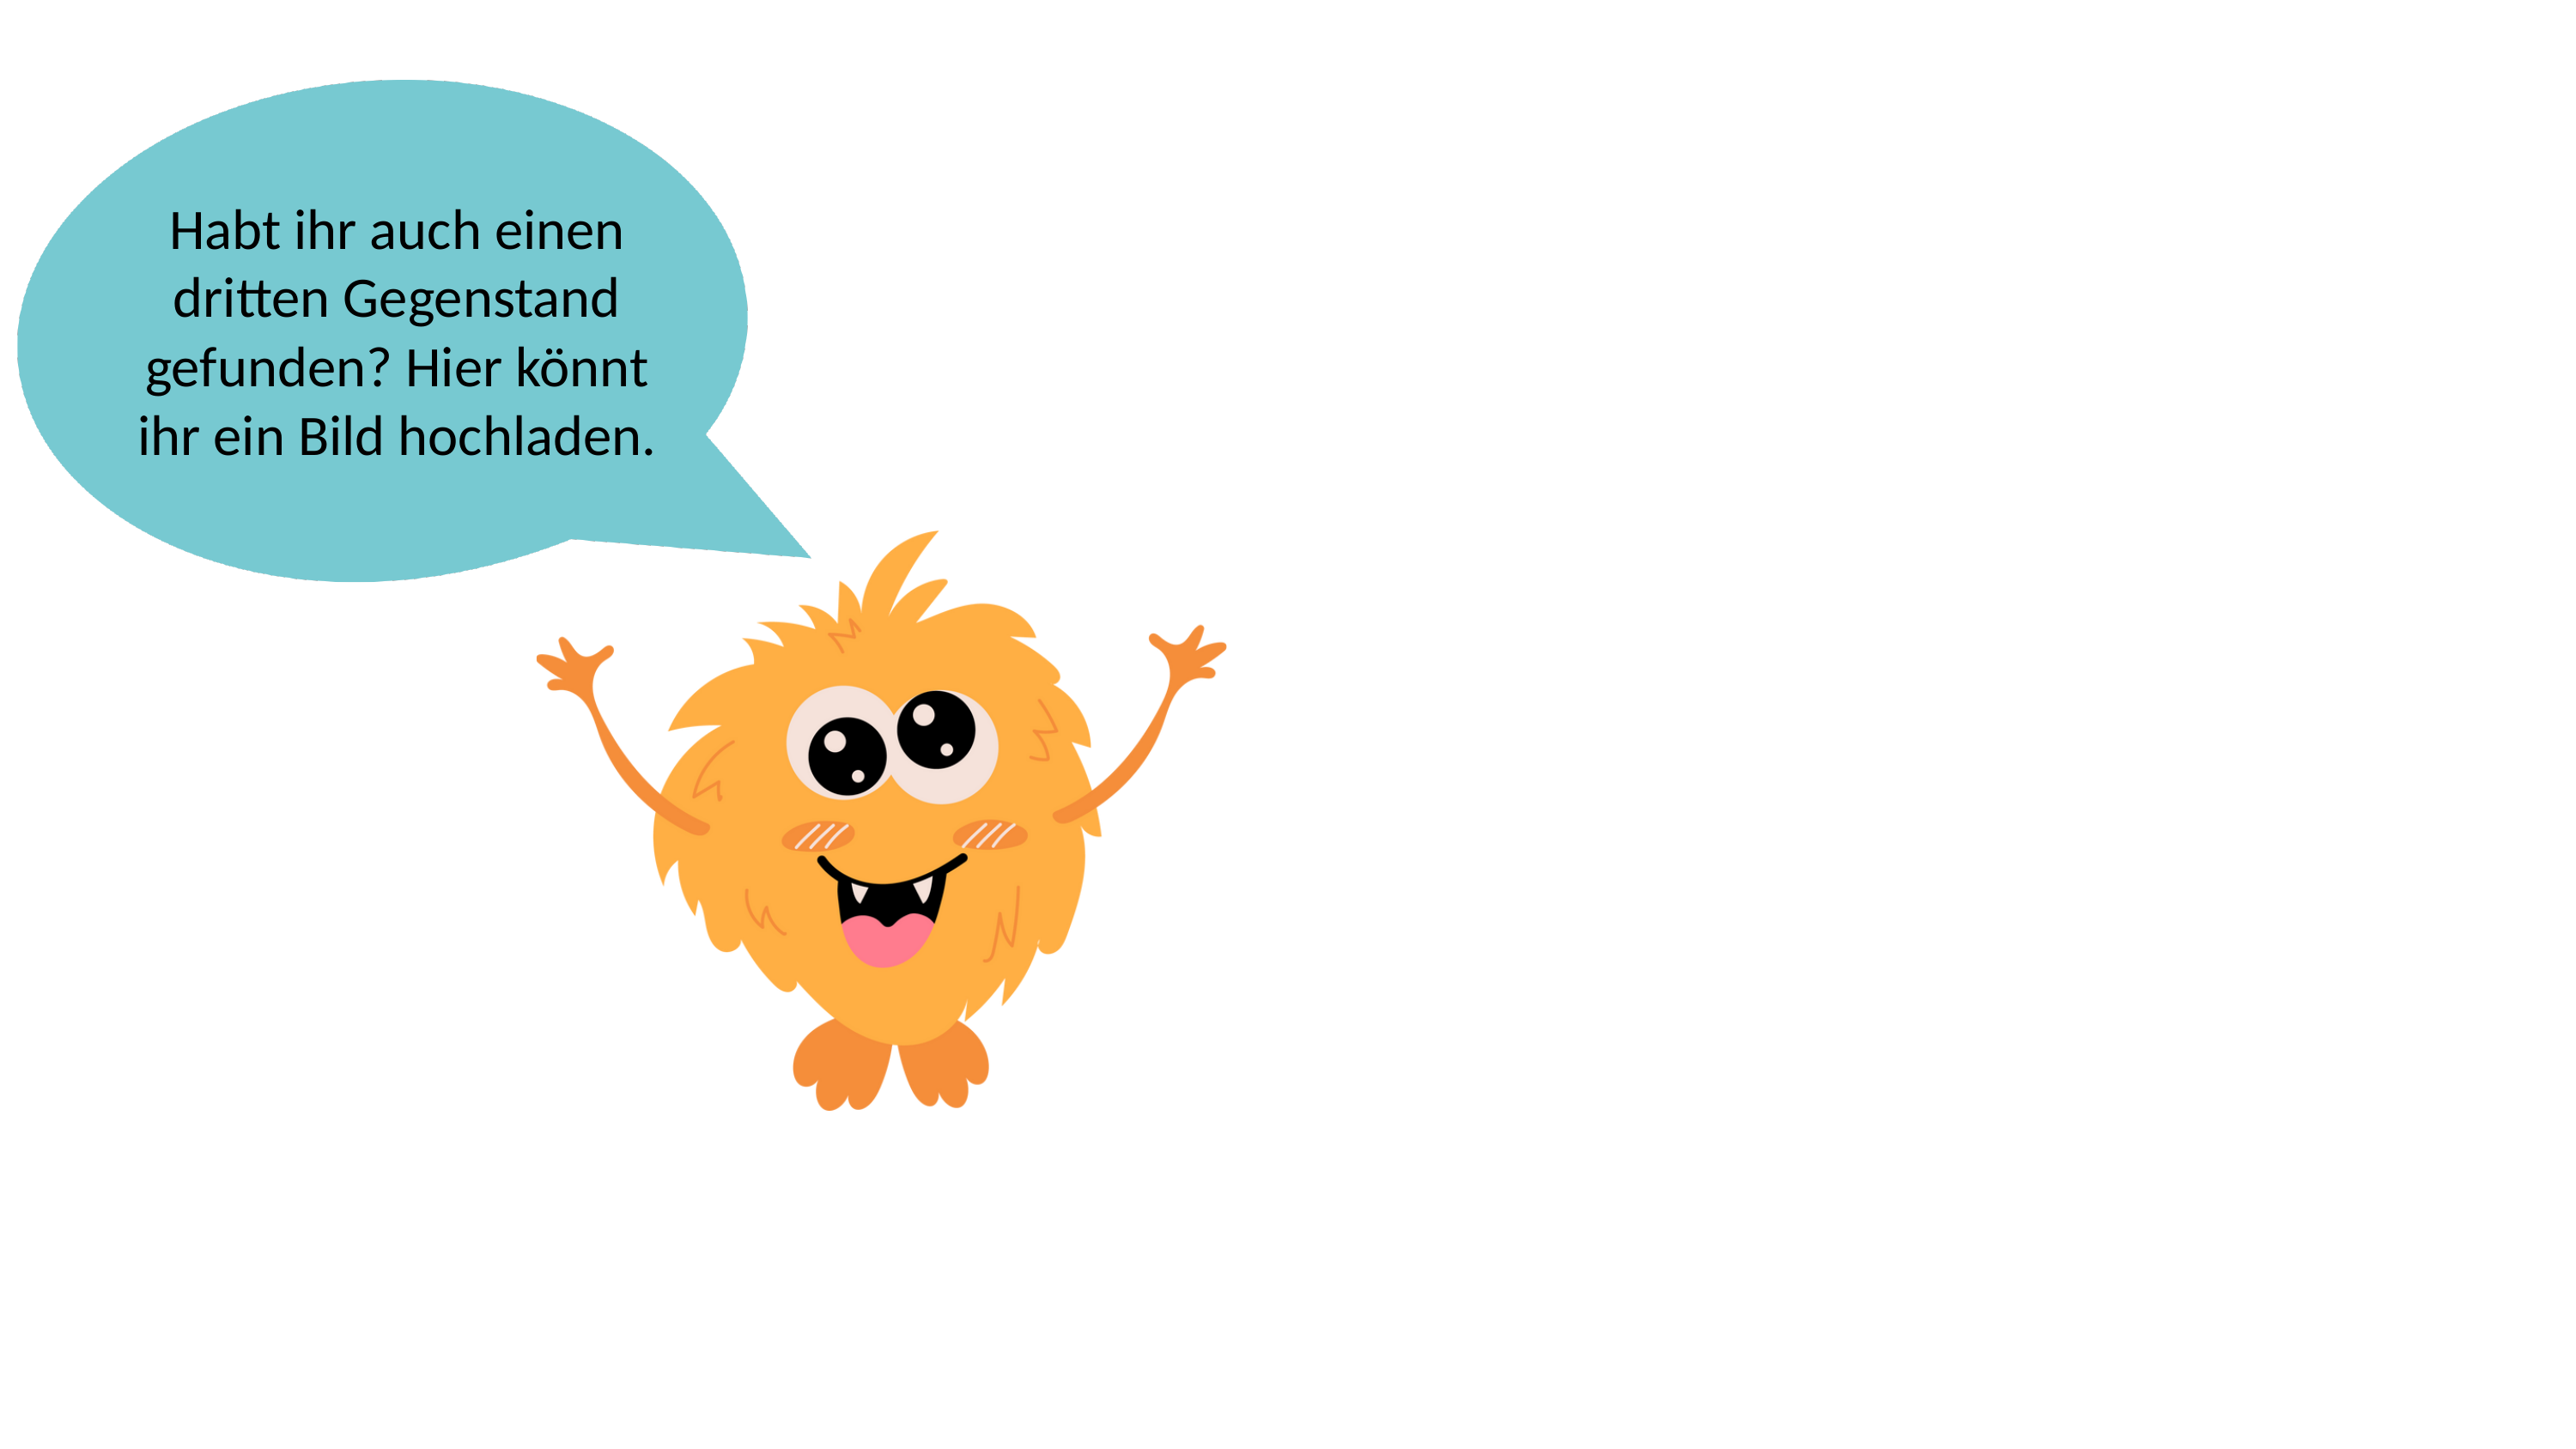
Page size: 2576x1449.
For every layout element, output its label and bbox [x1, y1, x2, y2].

text_box [536, 530, 1227, 1111]
picture [0, 58, 855, 603]
